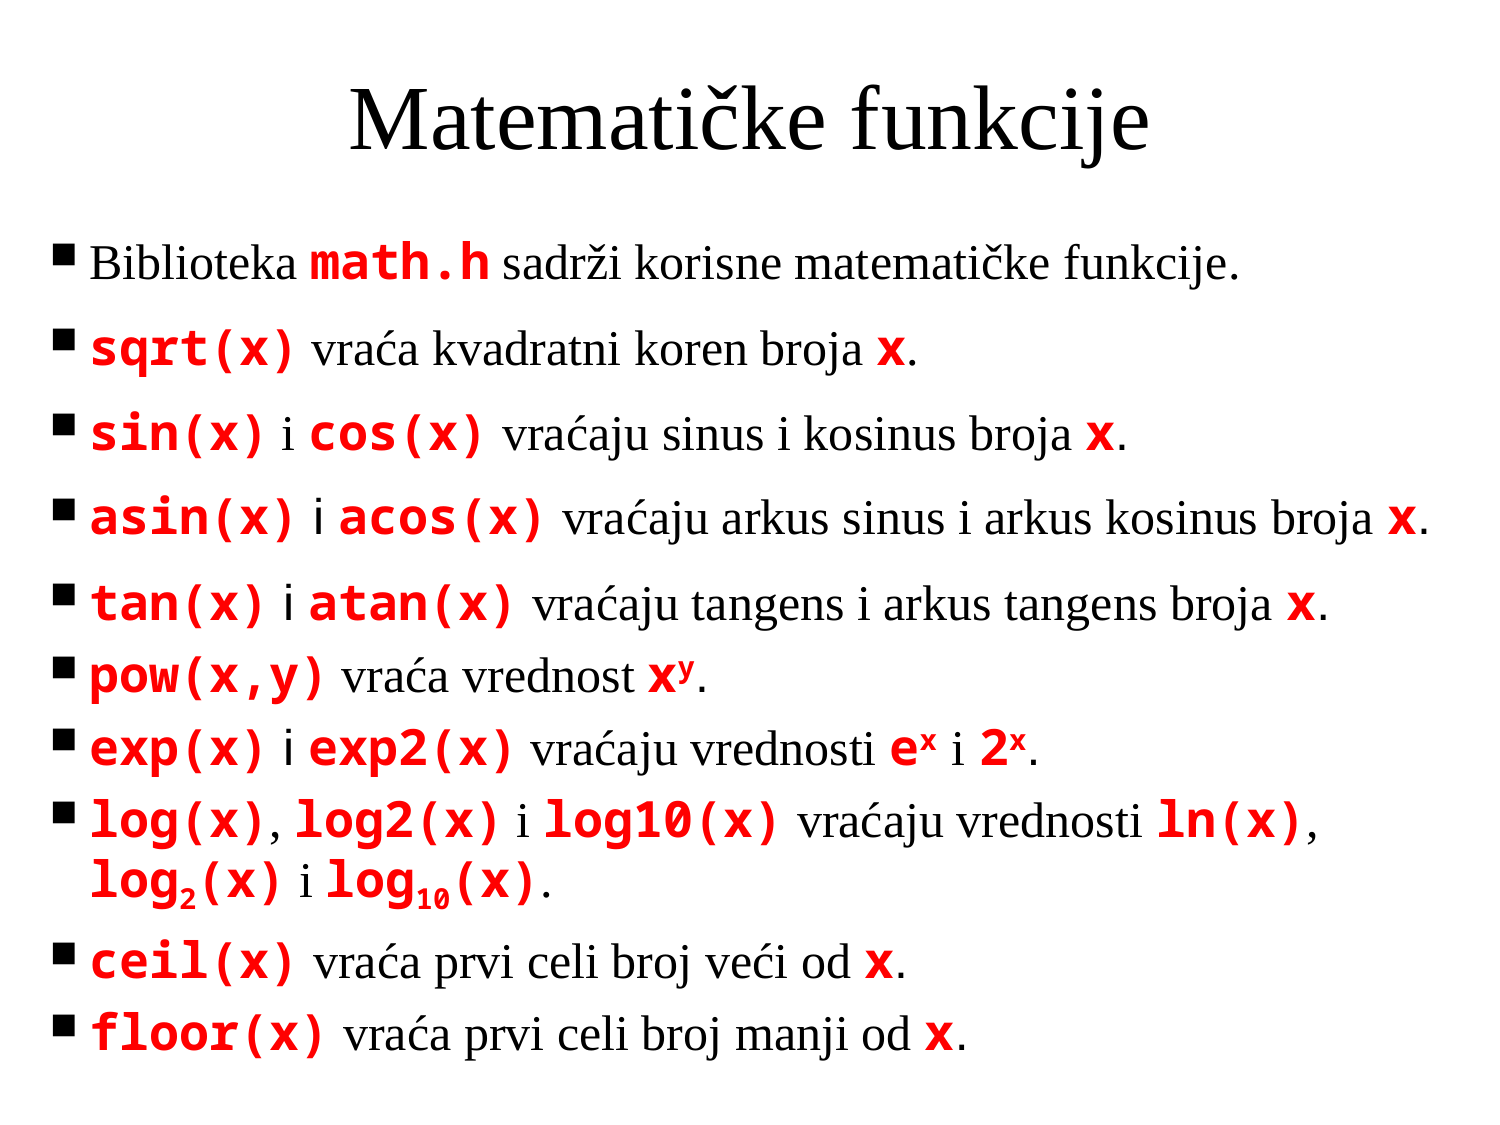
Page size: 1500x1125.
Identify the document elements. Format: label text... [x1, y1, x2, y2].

title Matematičke funkcije [112, 19, 1388, 207]
text_box Biblioteka math.h sadrži korisne matematičke funkcije. sqrt(x) vraća kvadratni koren broja x. sin(x) i cos(x) vraćaju sinus i kosinus broja x. asin(x) i acos(x) vraćaju arkus sinus i arkus kosinus broja x. tan(x) i atan(x) vraćaju tangens i arkus tangens broja x. pow(x,y) vraća vrednost xy. exp(x) i exp2(x) vraćaju vrednosti ex i 2x. log(x), log2(x) i log10(x) vraćaju vrednosti ln(x), log2(x) i log10(x). ceil(x) vraća prvi celi broj veći od x. floor(x) vraća prvi celi broj manji od x. [35, 222, 1477, 1043]
